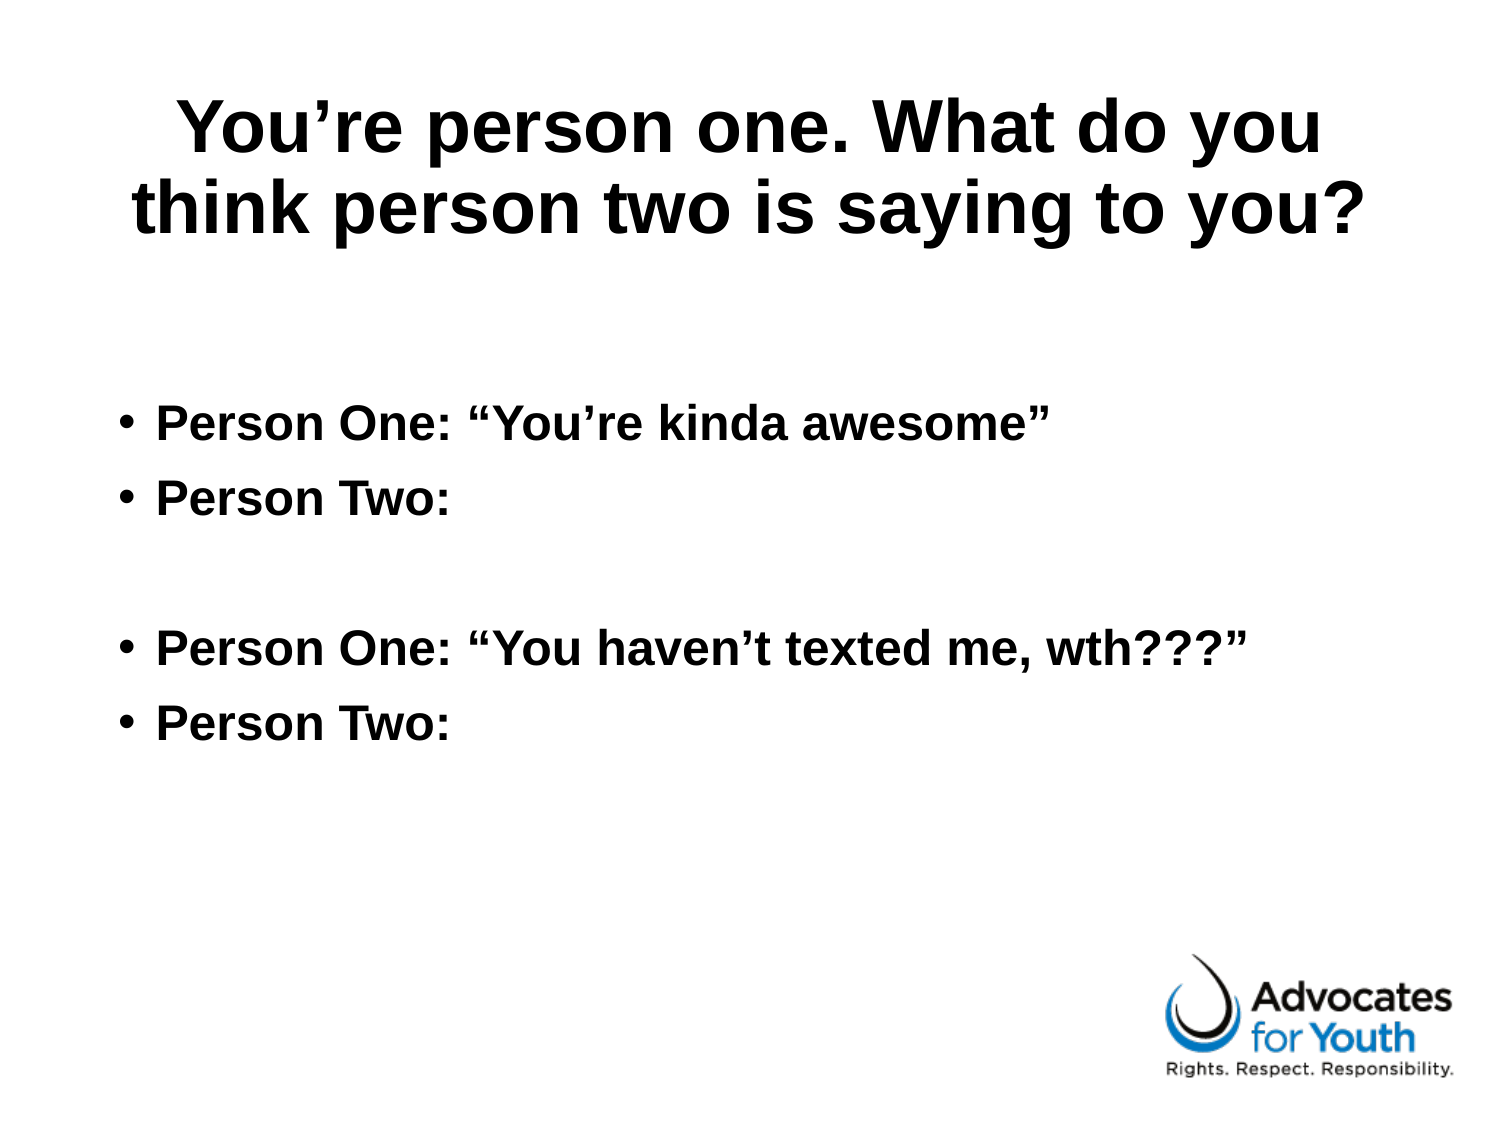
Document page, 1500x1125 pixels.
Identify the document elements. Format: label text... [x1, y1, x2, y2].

picture [1138, 922, 1480, 1107]
title You’re person one. What do you think person two is saying to you? [103, 59, 1397, 278]
list Person One: “You’re kinda awesome” Person Two: Person One: “You haven’t texted me, wth???” Person Two: [103, 299, 1397, 1014]
